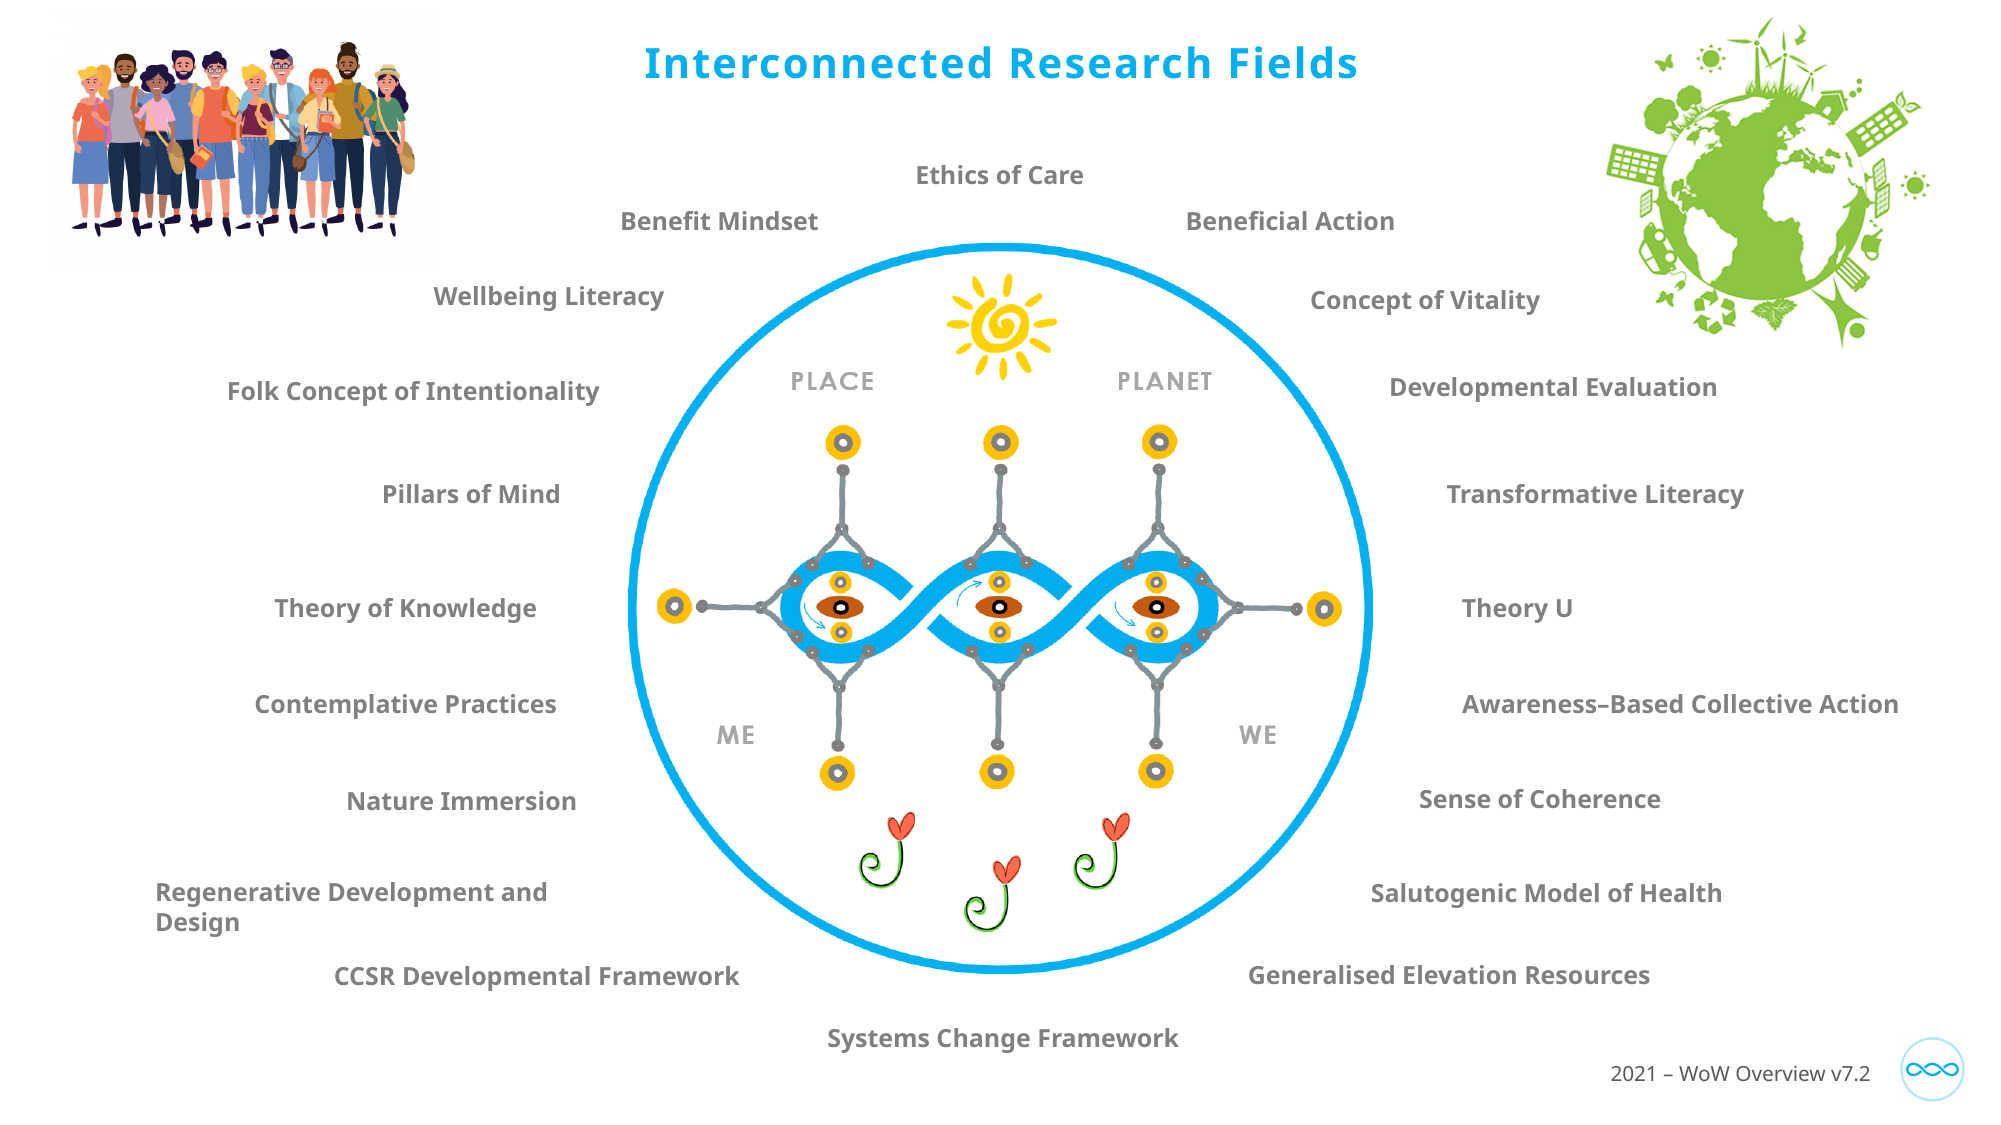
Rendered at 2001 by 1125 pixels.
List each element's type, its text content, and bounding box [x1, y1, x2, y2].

text_box Ethics of Care [900, 152, 1100, 198]
text_box Nature Immersion [331, 778, 593, 824]
picture [1603, 16, 1939, 353]
text_box Regenerative Development and Design [140, 869, 606, 945]
text_box Transformative Literacy [1431, 470, 1760, 516]
text_box Developmental Evaluation [1394, 364, 1734, 410]
text_box Theory U [1447, 585, 1589, 631]
text_box Benefit Mindset [605, 197, 834, 243]
text_box Generalised Elevation Resources [1233, 951, 1667, 997]
text_box CCSR Developmental Framework [319, 953, 756, 999]
text_box Salutogenic Model of Health [1394, 869, 1739, 915]
text_box Wellbeing Literacy [418, 272, 606, 318]
text_box Systems Change Framework [812, 1015, 1195, 1061]
text_box Sense of Coherence [1404, 775, 1677, 821]
text_box Awareness–Based Collective Action [1420, 681, 1949, 727]
picture [606, 228, 1394, 987]
text_box Folk Concept of Intentionality [212, 368, 606, 413]
text_box Beneficial Action [1170, 197, 1411, 243]
text_box Pillars of Mind [367, 470, 577, 516]
text_box Interconnected Research Fields [629, 29, 1377, 95]
text_box Concept of Vitality [1394, 277, 1556, 322]
text_box Contemplative Practices [239, 681, 573, 727]
text_box 2021 – WoW Overview v7.2 [1595, 1053, 1897, 1094]
picture [53, 12, 433, 266]
text_box Theory of Knowledge [259, 584, 553, 630]
picture [1897, 1036, 1968, 1103]
